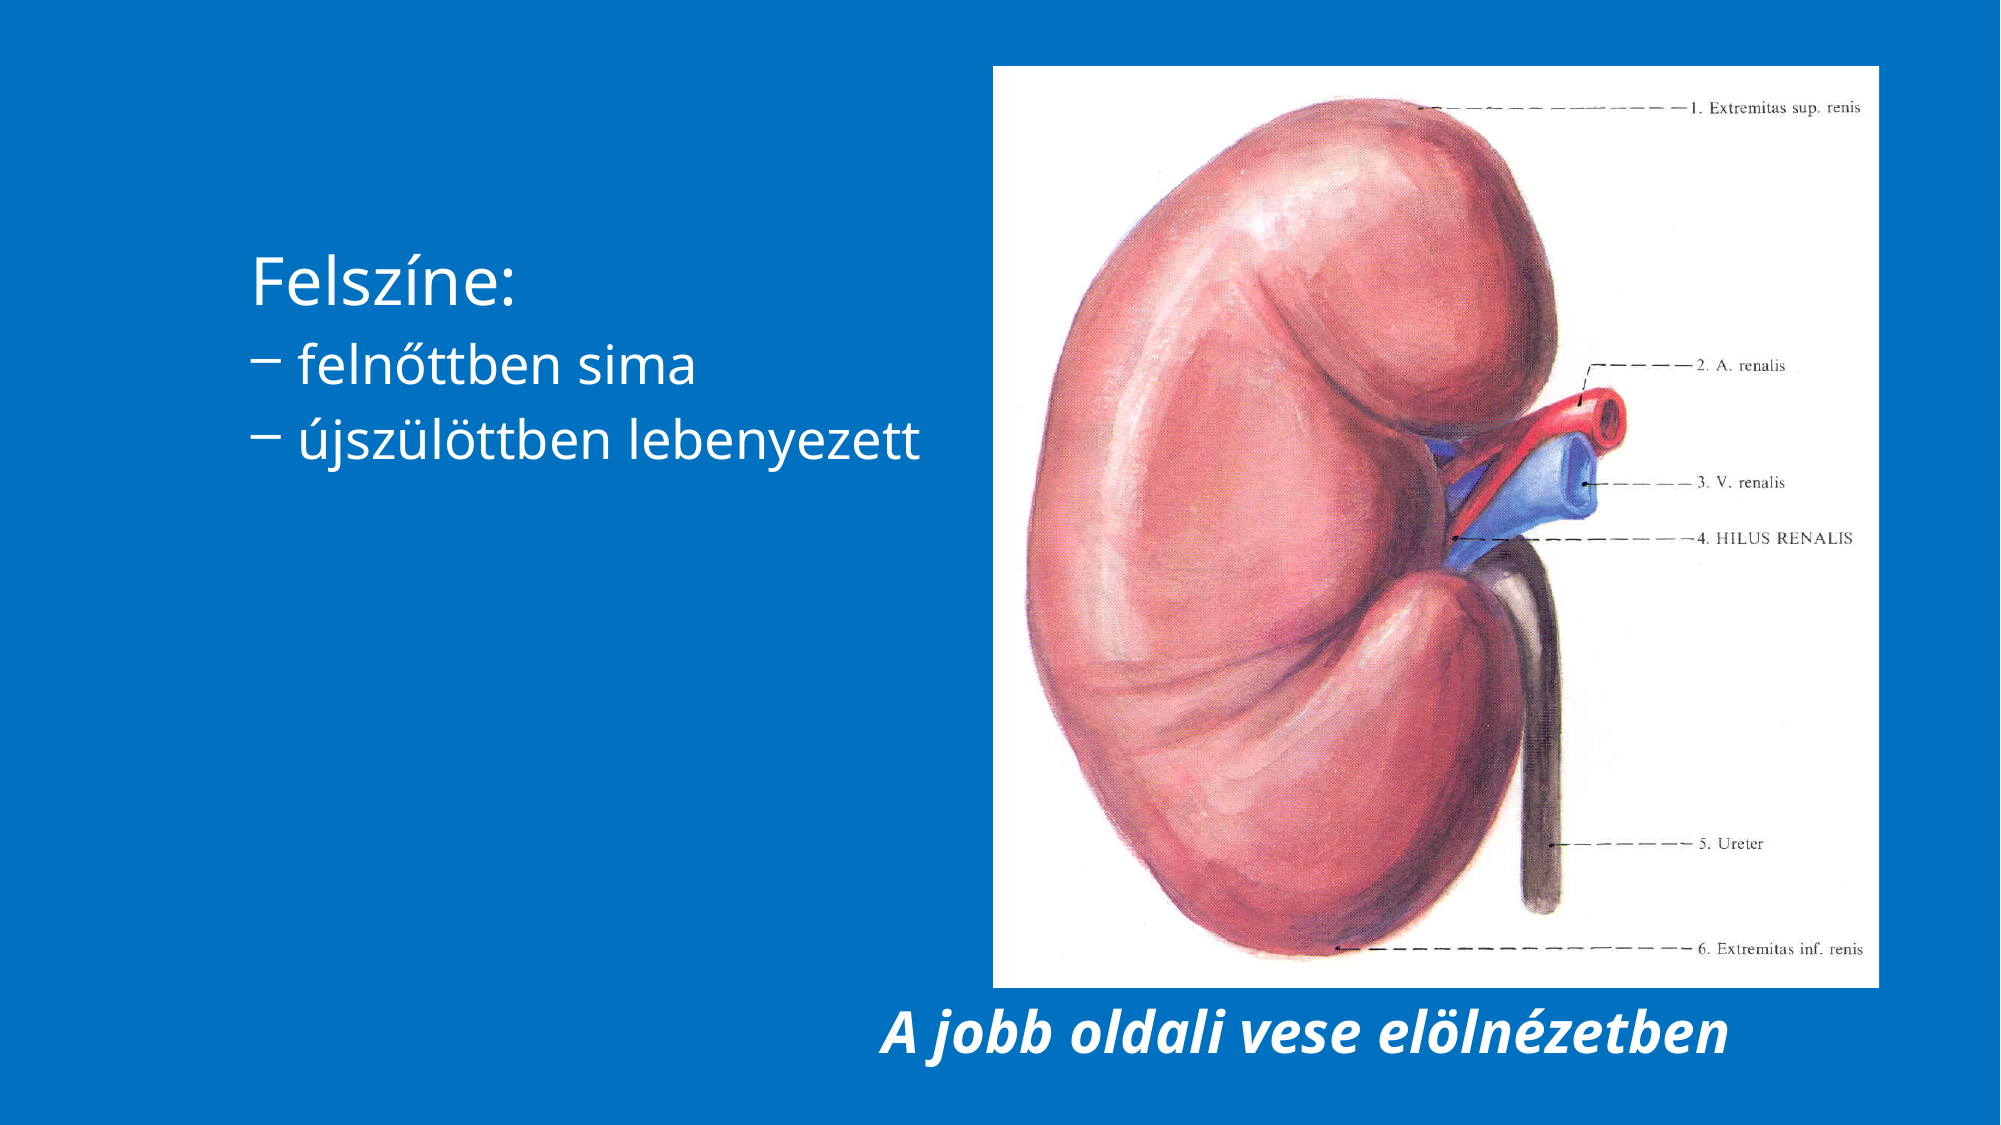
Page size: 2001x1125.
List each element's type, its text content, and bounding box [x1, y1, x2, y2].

picture [992, 66, 1880, 988]
text_box A jobb oldali vese elölnézetben [1437, 988, 1746, 1073]
text_box Felszíne: felnőttben sima újszülöttben lebenyezett [161, 231, 1437, 1125]
